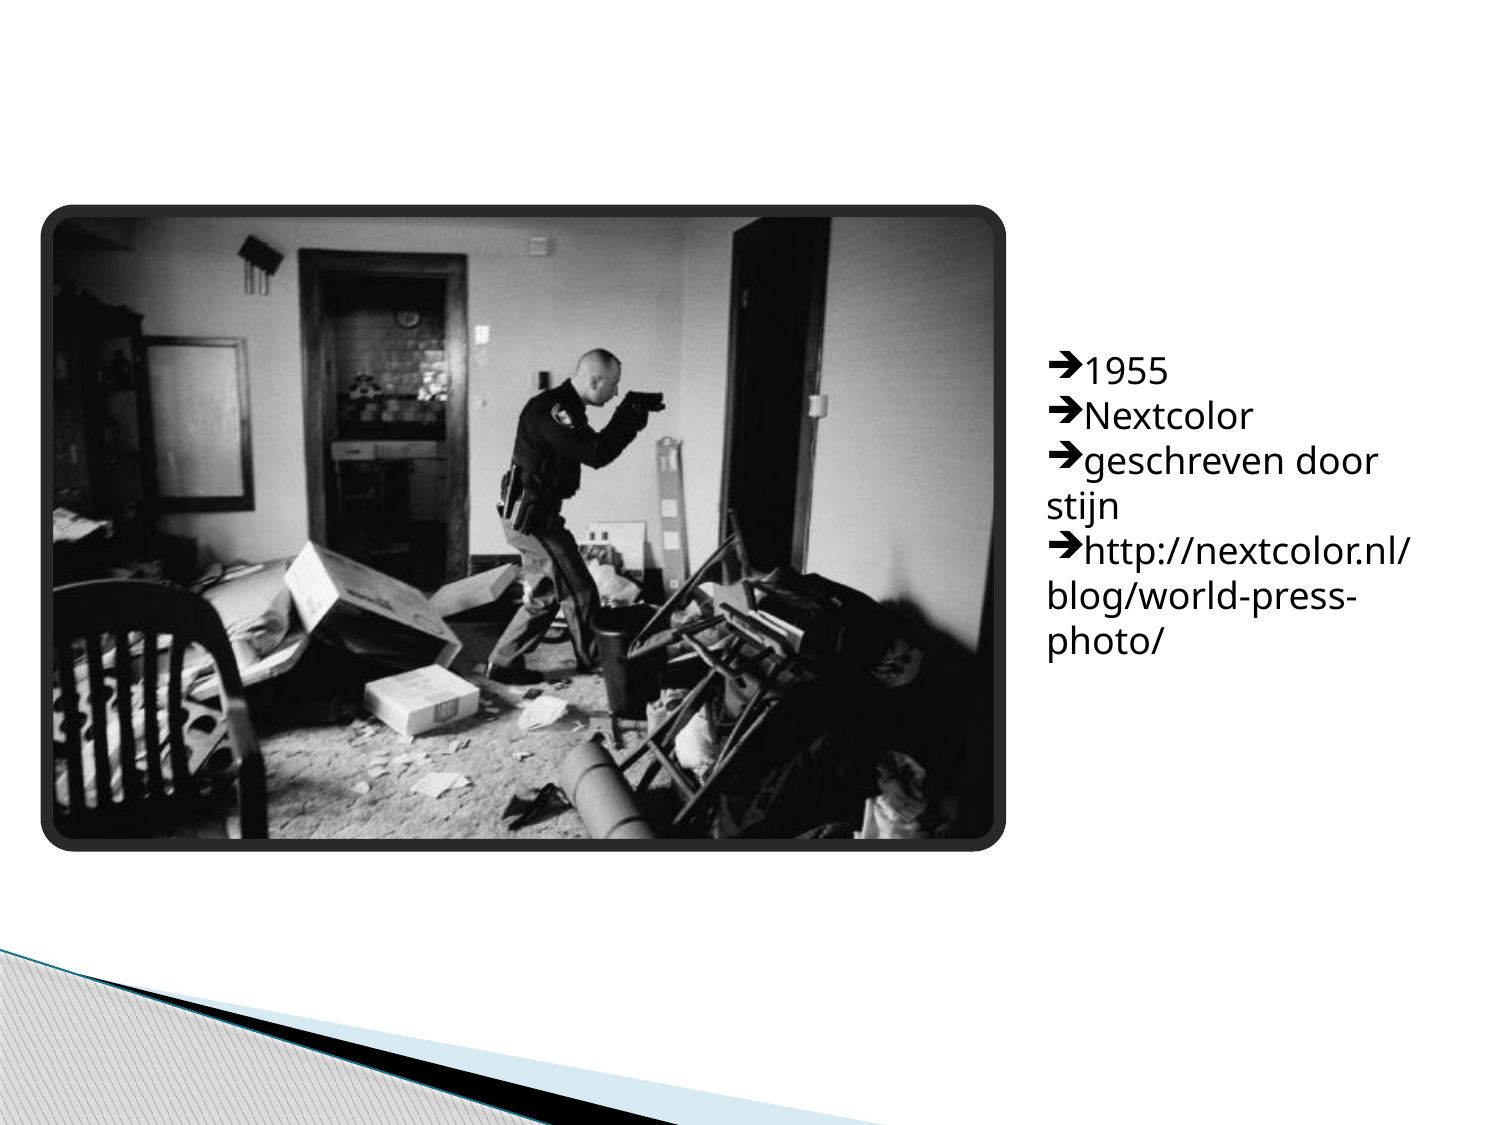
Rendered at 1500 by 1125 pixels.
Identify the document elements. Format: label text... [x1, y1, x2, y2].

picture [46, 210, 1001, 846]
text_box 1955 Nextcolor geschreven door stijn http://nextcolor.nl/blog/world-press-photo/ [1031, 339, 1465, 670]
